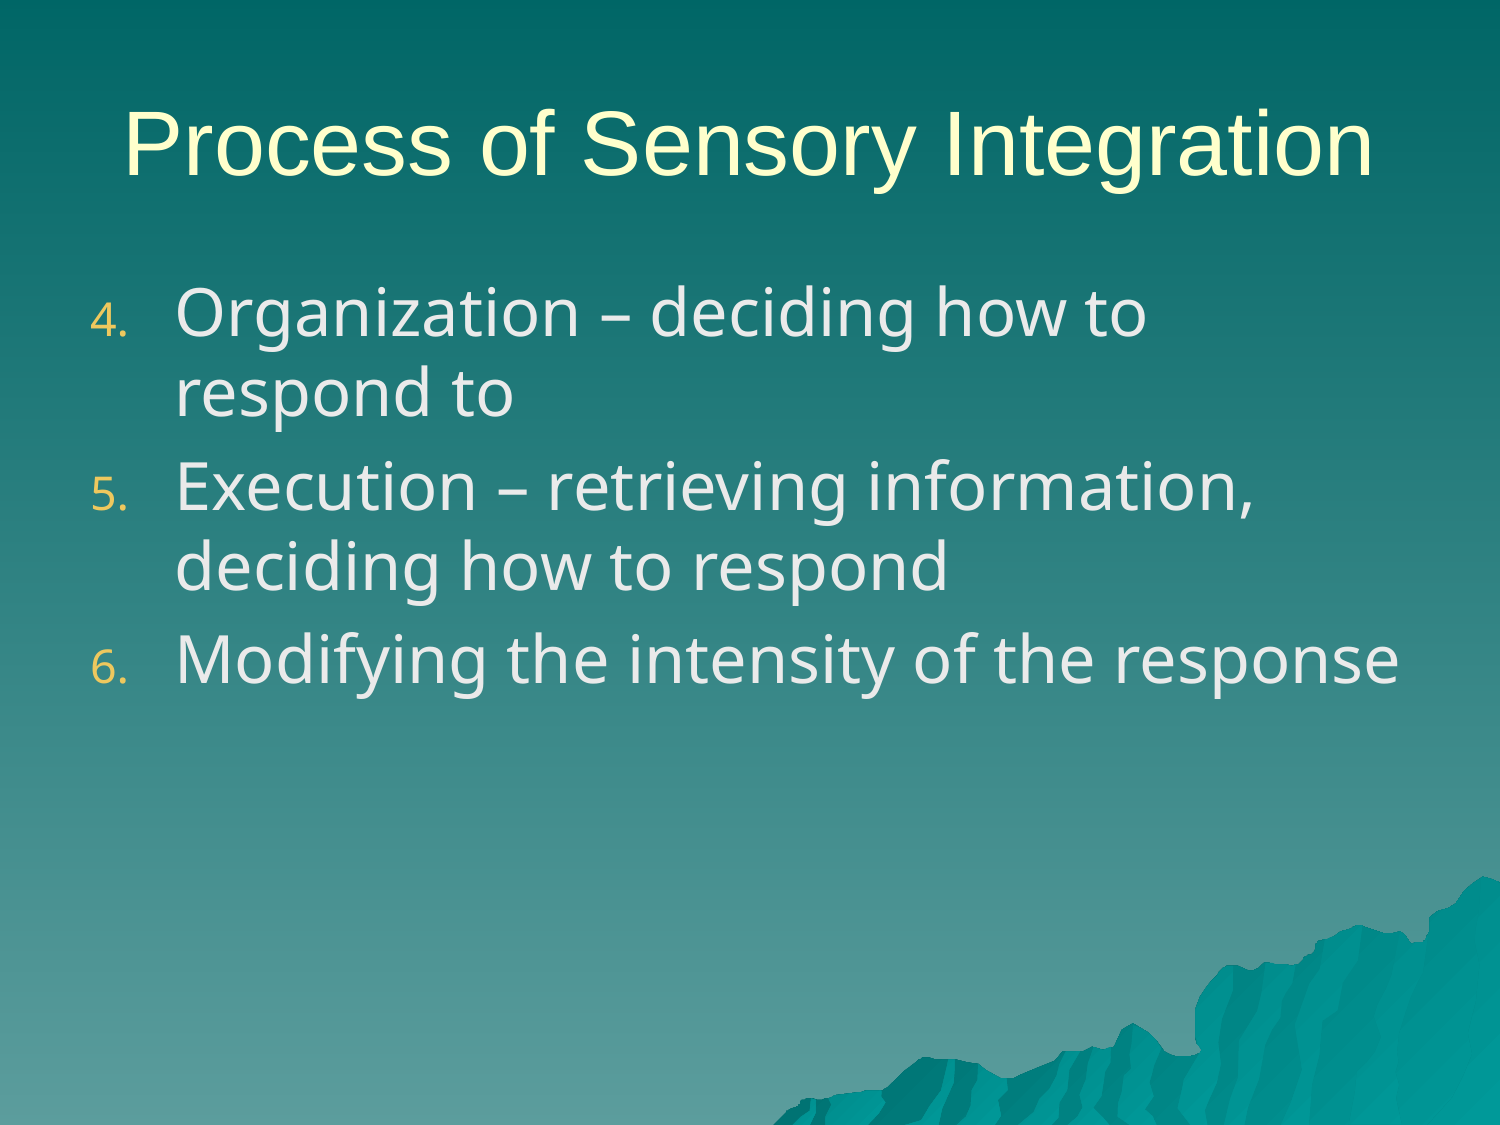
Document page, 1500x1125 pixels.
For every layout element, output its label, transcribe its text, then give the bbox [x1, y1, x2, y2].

list Organization – deciding how to respond to Execution – retrieving information, deciding how to respond Modifying the intensity of the response [74, 262, 1426, 1006]
title Process of Sensory Integration [74, 45, 1426, 233]
